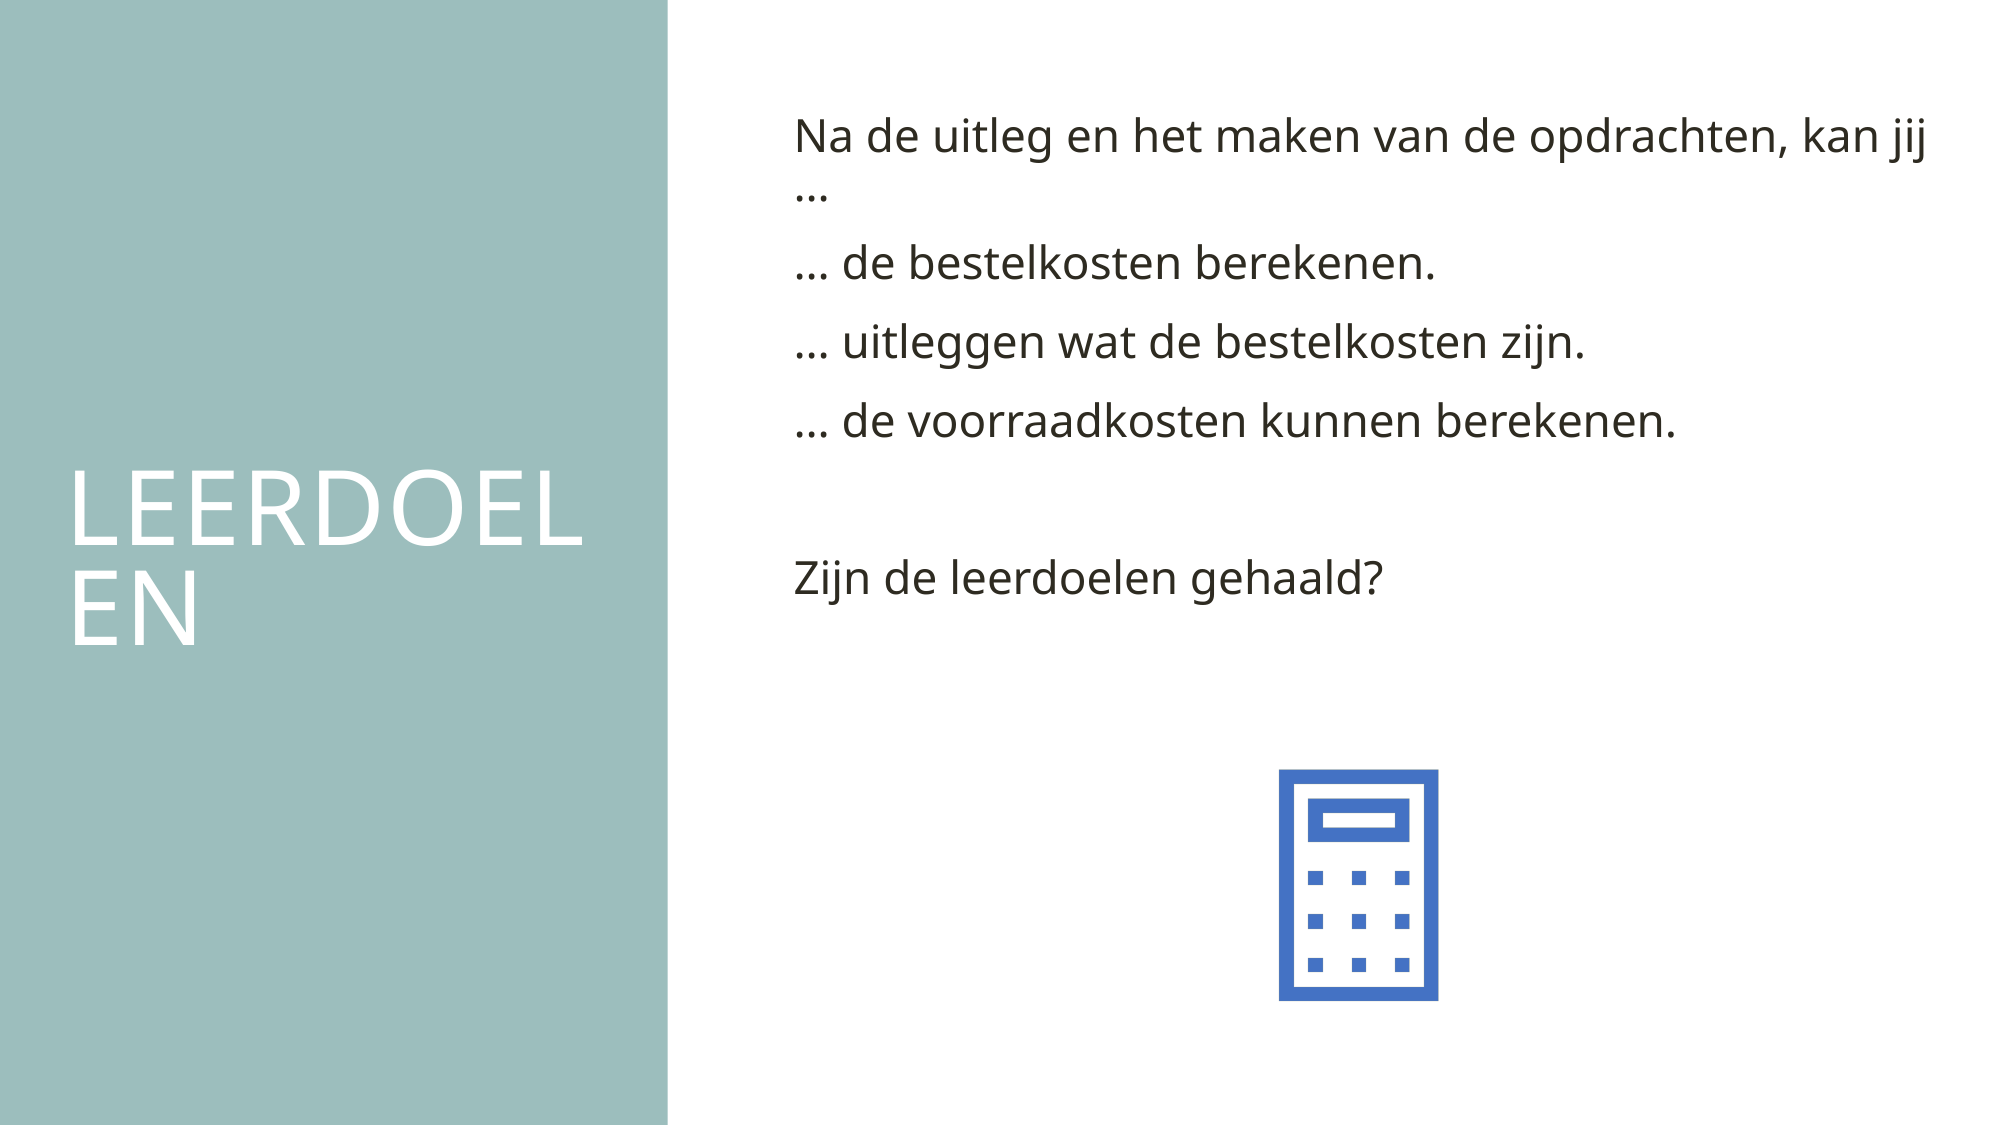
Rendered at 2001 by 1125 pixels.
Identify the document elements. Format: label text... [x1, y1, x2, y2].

title leerdoelen [50, 104, 614, 1026]
text_box [0, 0, 669, 1125]
picture [1221, 746, 1499, 1024]
list Na de uitleg en het maken van de opdrachten, kan jij … … de bestelkosten berekenen. … uitleggen wat de bestelkosten zijn. … de voorraadkosten kunnen berekenen. Zijn de leerdoelen gehaald? [770, 104, 1948, 720]
